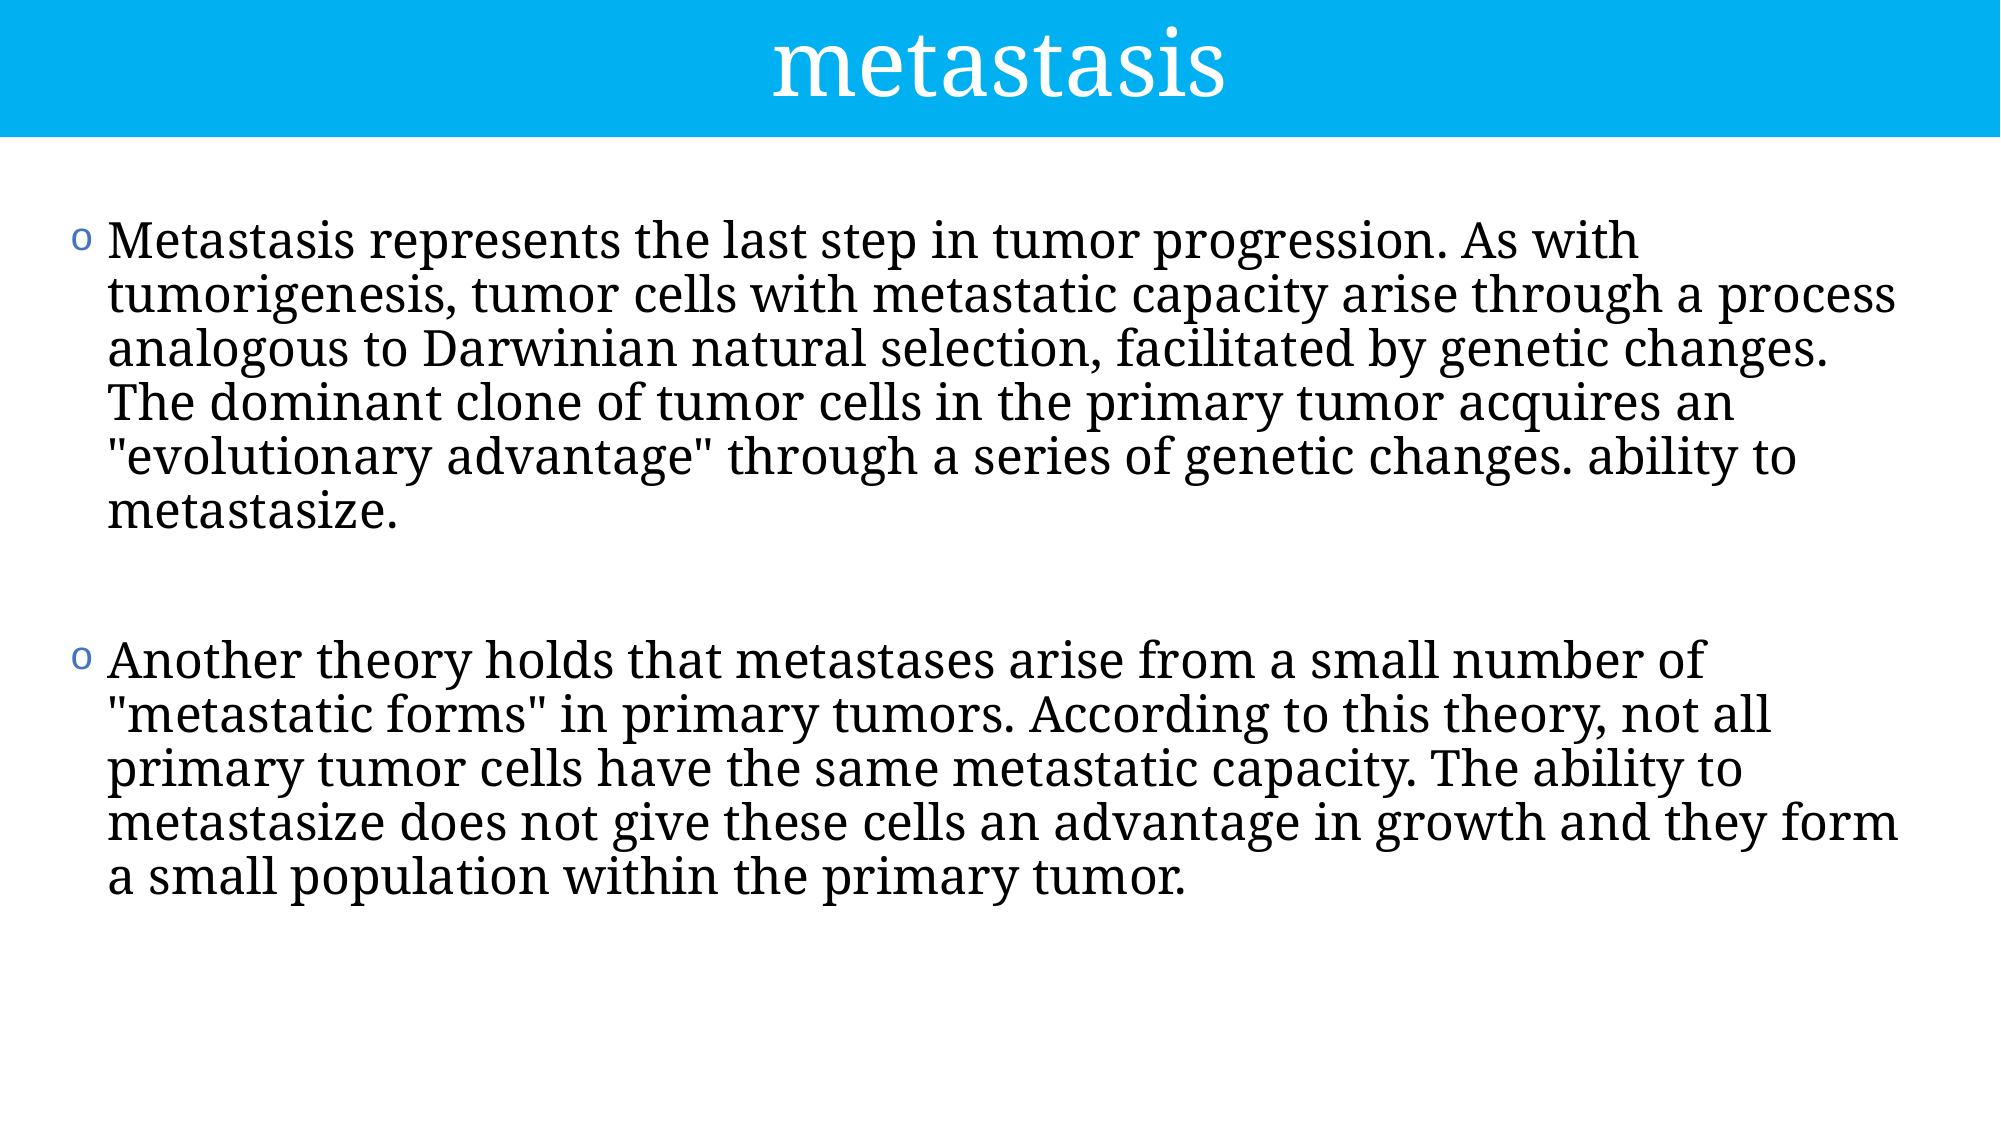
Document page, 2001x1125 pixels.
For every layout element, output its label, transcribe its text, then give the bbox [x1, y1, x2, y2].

text_box metastasis [0, 0, 2000, 138]
list Metastasis represents the last step in tumor progression. As with tumorigenesis, tumor cells with metastatic capacity arise through a process analogous to Darwinian natural selection, facilitated by genetic changes. The dominant clone of tumor cells in the primary tumor acquires an "evolutionary advantage" through a series of genetic changes. ability to metastasize. Another theory holds that metastases arise from a small number of "metastatic forms" in primary tumors. According to this theory, not all primary tumor cells have the same metastatic capacity. The ability to metastasize does not give these cells an advantage in growth and they form a small population within the primary tumor. [55, 208, 1945, 1047]
